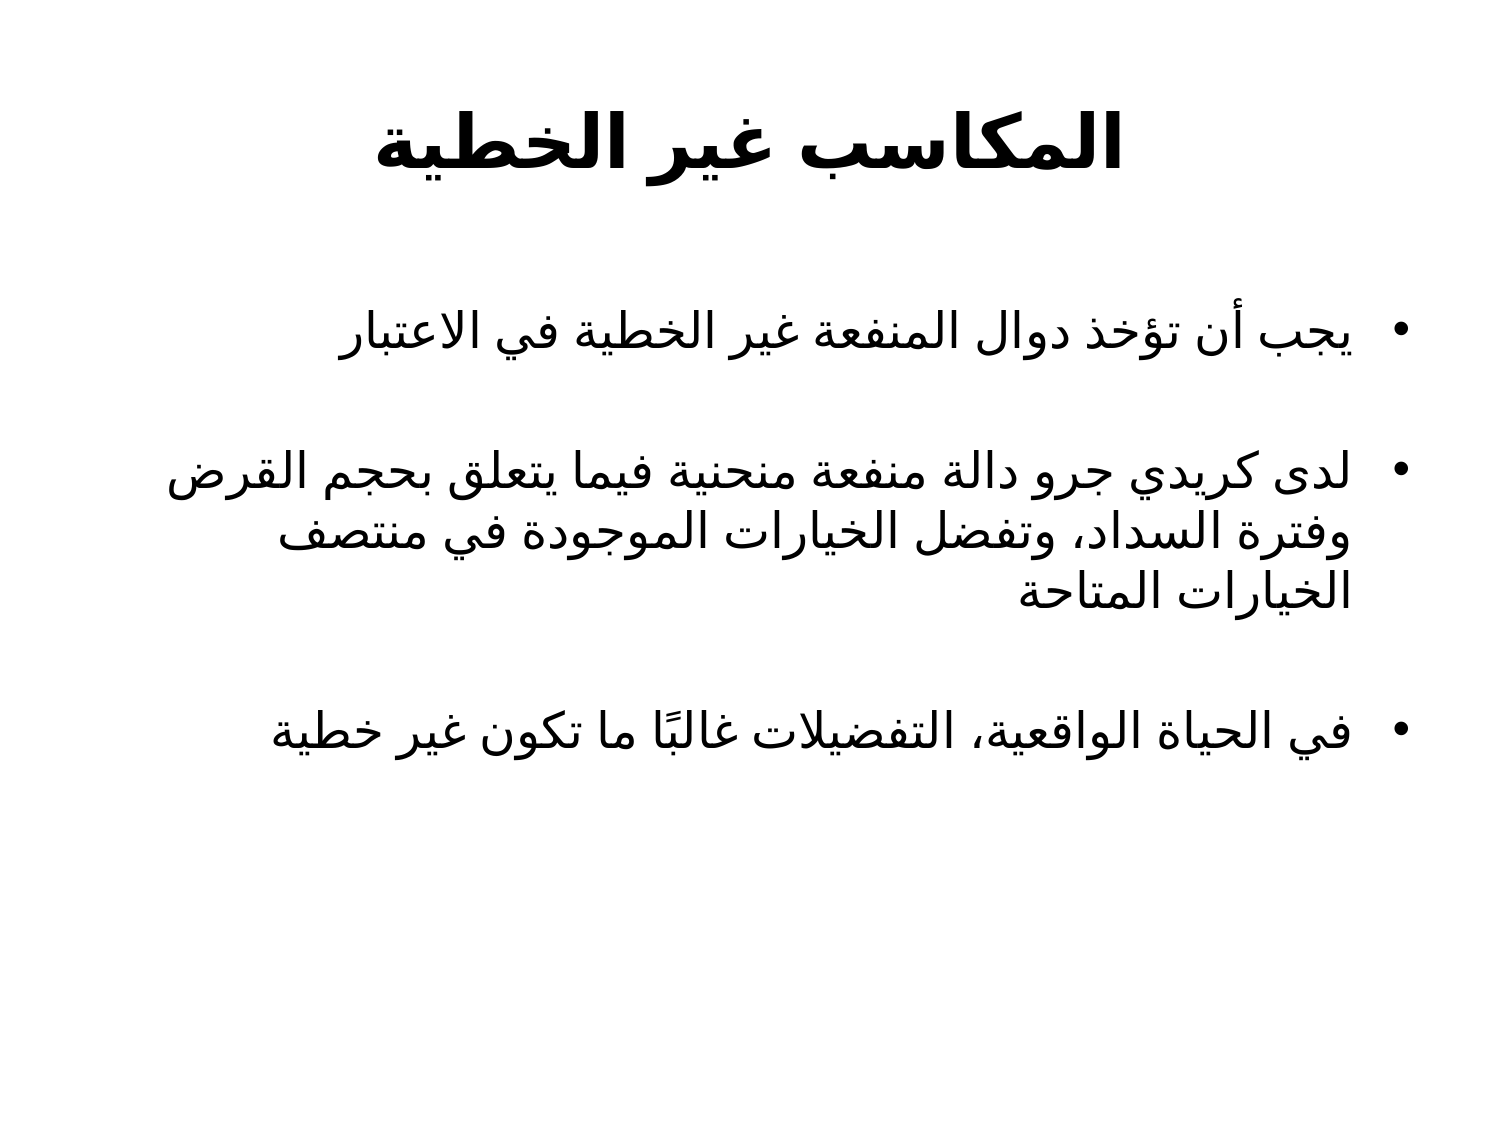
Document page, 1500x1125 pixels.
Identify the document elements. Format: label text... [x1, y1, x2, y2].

title المكاسب غير الخطية [75, 45, 1425, 233]
list يجب أن تؤخذ دوال المنفعة غير الخطية في الاعتبار لدى كريدي جرو دالة منفعة منحنية فيما يتعلق بحجم القرض وفترة السداد، وتفضل الخيارات الموجودة في منتصف الخيارات المتاحة في الحياة الواقعية، التفضيلات غالبًا ما تكون غير خطية [75, 290, 1425, 1034]
